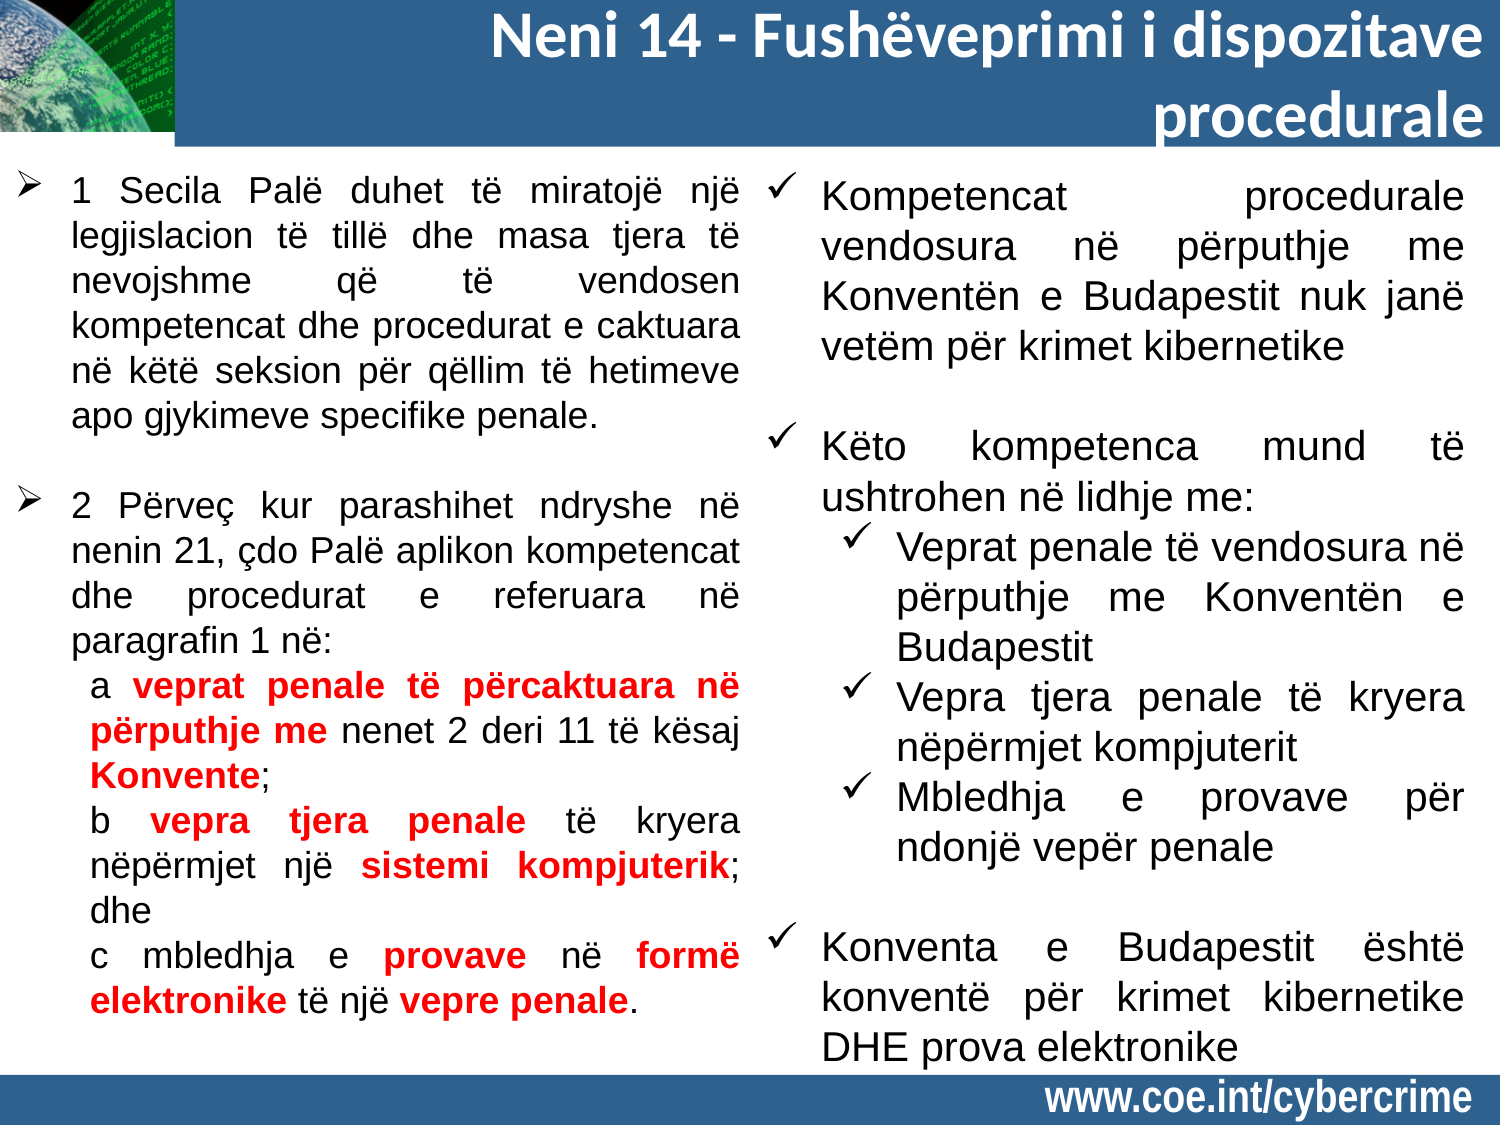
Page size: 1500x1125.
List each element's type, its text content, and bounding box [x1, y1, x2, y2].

text_box www.coe.int/cybercrime [1030, 1059, 1500, 1125]
picture [0, 0, 175, 132]
text_box [0, 1073, 1030, 1125]
text_box 1 Secila Palë duhet të miratojë një legjislacion të tillë dhe masa tjera të nevojshme që të vendosen kompetencat dhe procedurat e caktuara në këtë seksion për qëllim të hetimeve apo gjykimeve specifike penale. 2 Përveç kur parashihet ndryshe në nenin 21, çdo Palë aplikon kompetencat dhe procedurat e referuara në paragrafin 1 në: a veprat penale të përcaktuara në përputhje me nenet 2 deri 11 të kësaj Konvente; b vepra tjera penale të kryera nëpërmjet një sistemi kompjuterik; dhe c mbledhja e provave në formë elektronike të një vepre penale. [0, 158, 755, 1028]
text_box Kompetencat procedurale vendosura në përputhje me Konventën e Budapestit nuk janë vetëm për krimet kibernetike Këto kompetenca mund të ushtrohen në lidhje me: Veprat penale të vendosura në përputhje me Konventën e Budapestit Vepra tjera penale të kryera nëpërmjet kompjuterit Mbledhja e provave për ndonjë vepër penale Konventa e Budapestit është konventë për krimet kibernetike DHE prova elektronike [749, 161, 1480, 1077]
text_box Neni 14 - Fushëveprimi i dispozitave procedurale [173, 0, 1500, 149]
